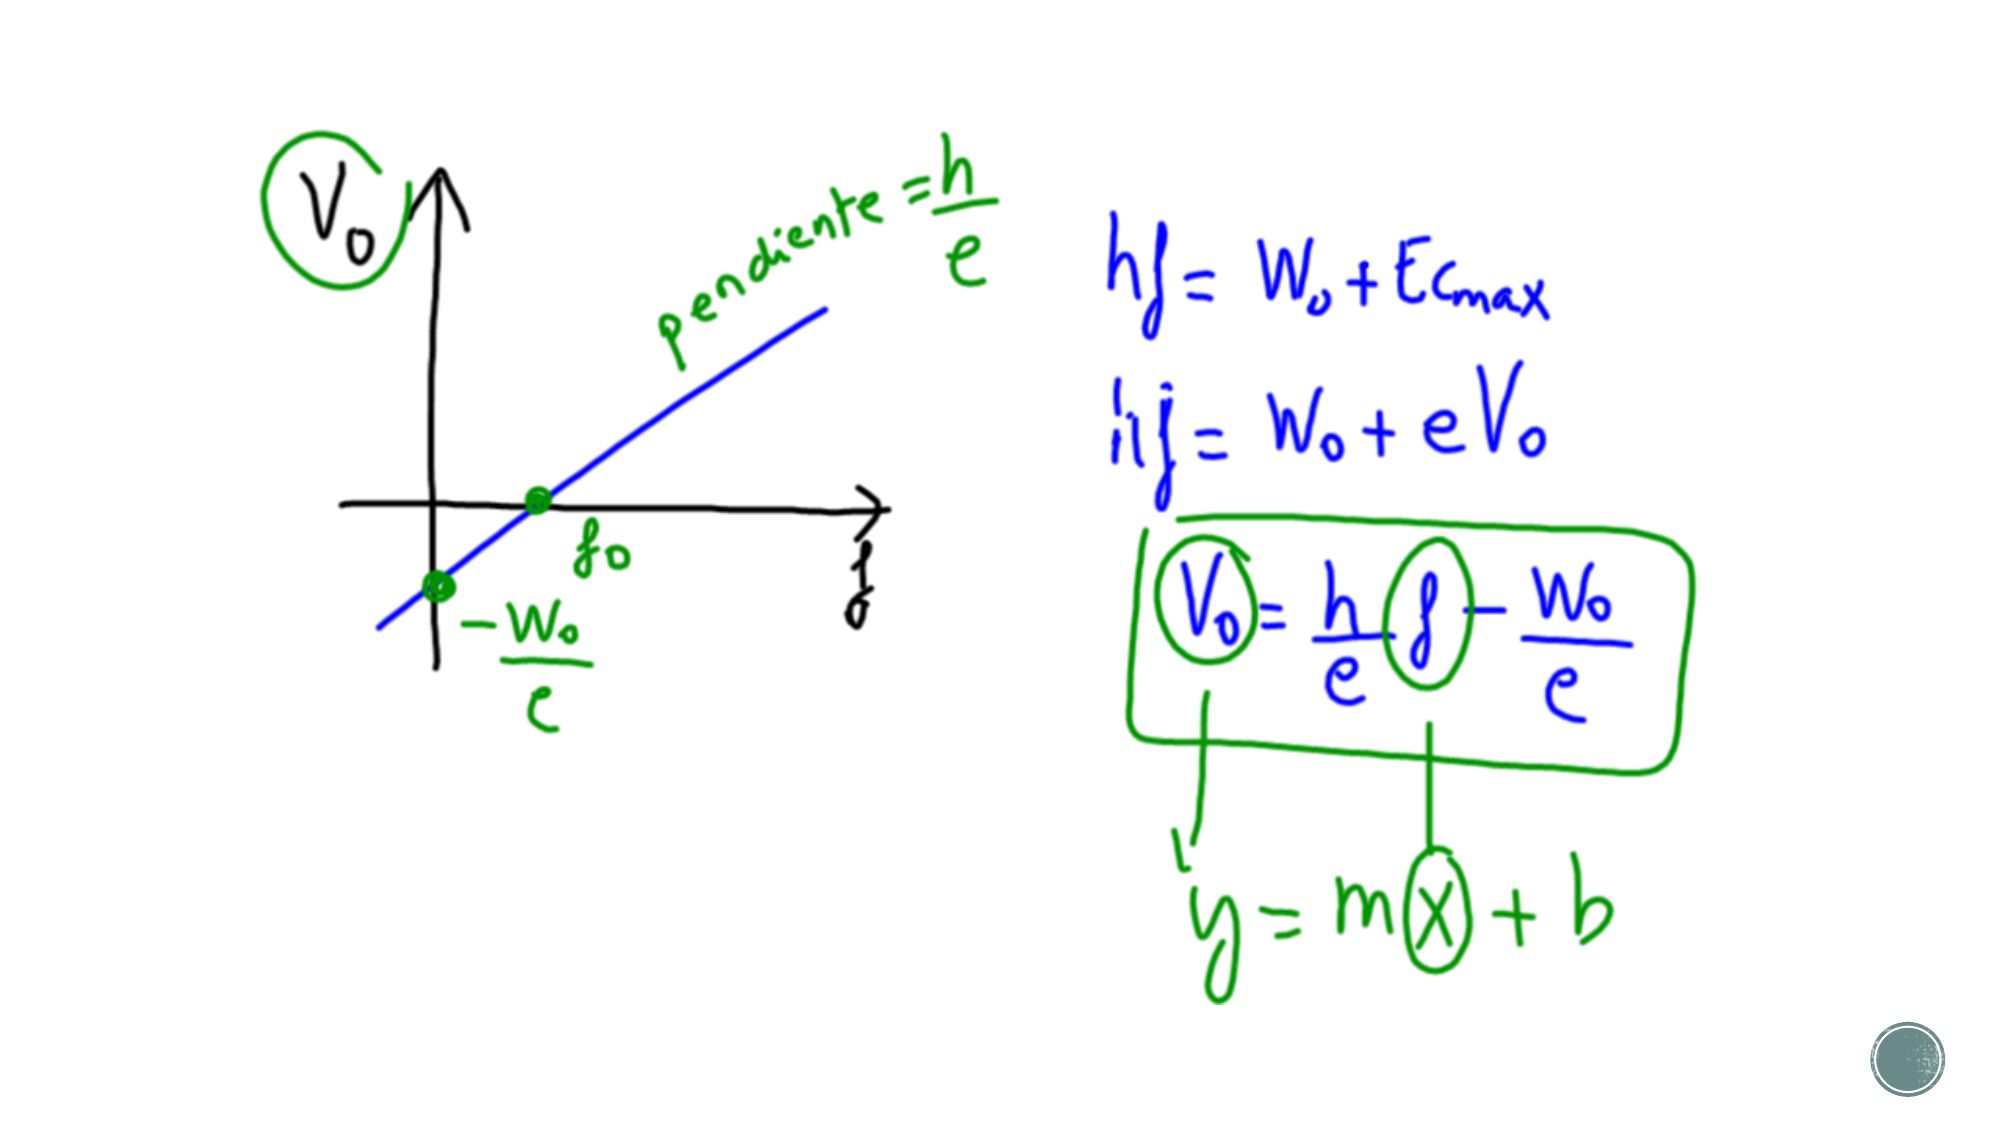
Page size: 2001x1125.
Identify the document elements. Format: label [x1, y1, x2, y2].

picture [254, 123, 1747, 1003]
